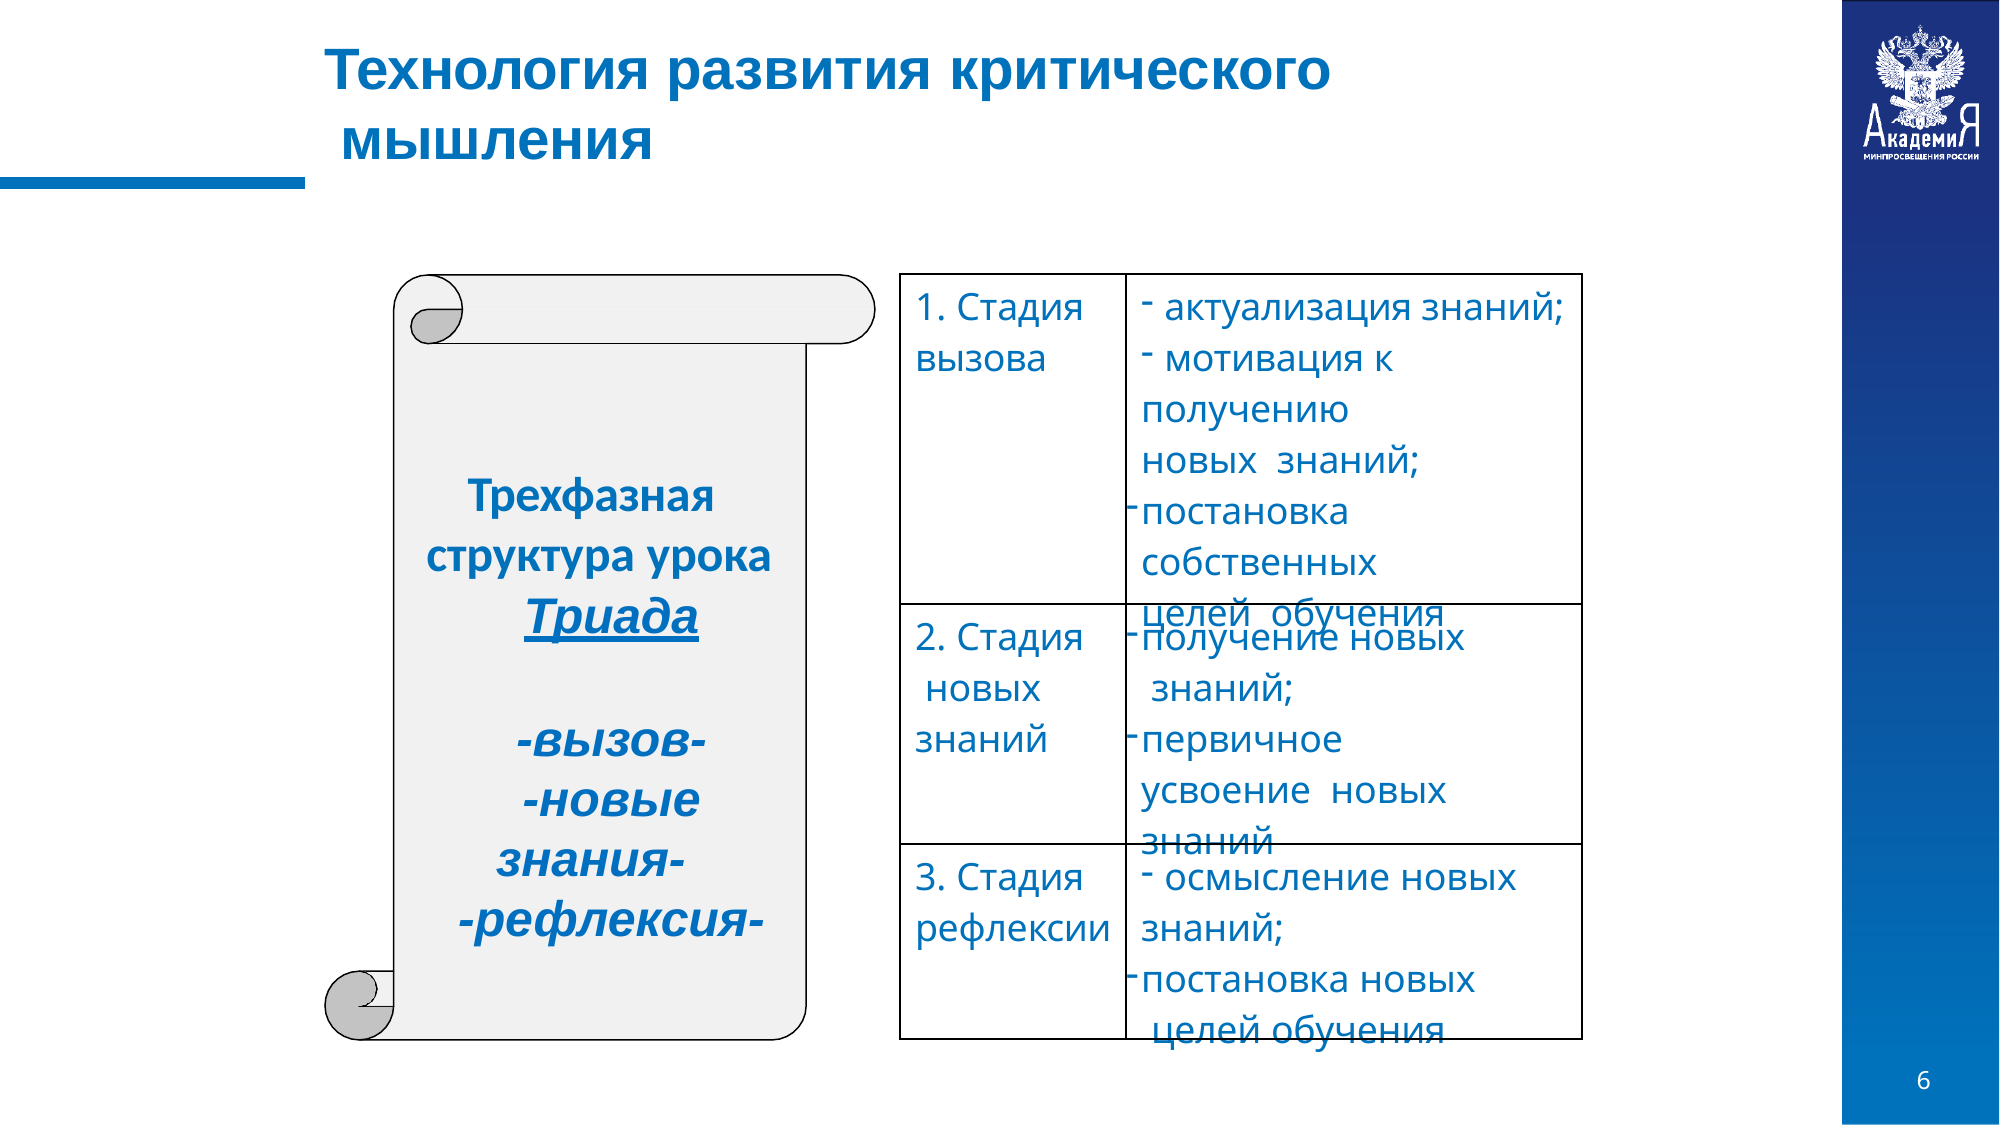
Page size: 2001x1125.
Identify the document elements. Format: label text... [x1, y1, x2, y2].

picture [1842, 0, 2000, 1125]
table_header 1. Стадия вызова [901, 275, 1125, 603]
slide_number 2 [1910, 1069, 1937, 1125]
table_cell 3. Стадия рефлексии [901, 845, 1125, 1038]
title Технология развития критического мышления [322, 28, 1346, 219]
table_cell осмысление новых знаний; постановка новых целей обучения [1127, 845, 1581, 1038]
table_cell получение новых знаний; первичное усвоение новых знаний [1127, 605, 1581, 843]
table_header актуализация знаний; мотивация к получению новых знаний; постановка собственных целей обучения [1127, 275, 1581, 603]
table_cell 2. Стадия новых знаний [901, 605, 1125, 843]
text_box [323, 273, 876, 1041]
